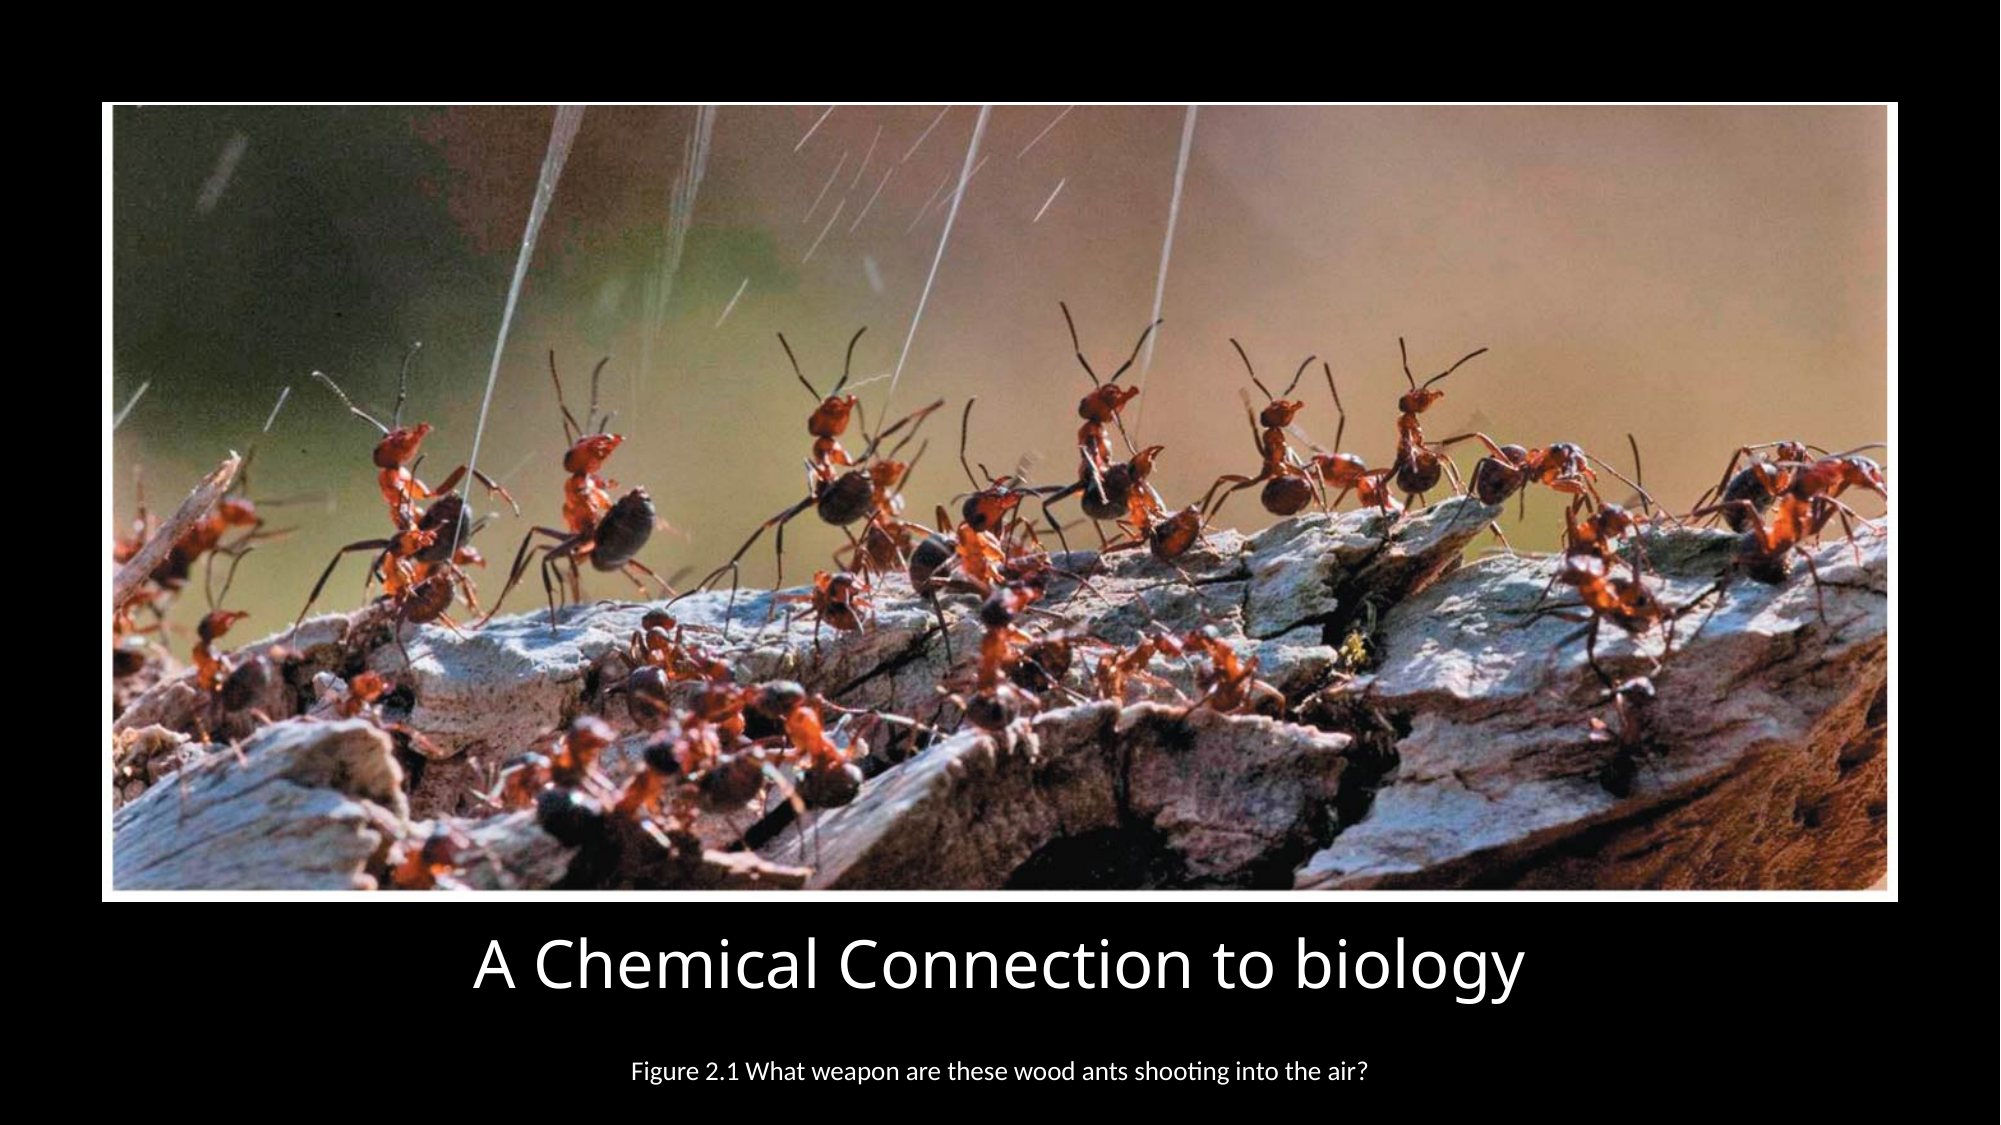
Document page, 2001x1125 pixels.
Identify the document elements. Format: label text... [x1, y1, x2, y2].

text_box Figure 2.1 What weapon are these wood ants shooting into the air? [336, 1049, 1664, 1125]
title A Chemical Connection to biology [105, 914, 1895, 1020]
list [104, 104, 1895, 899]
